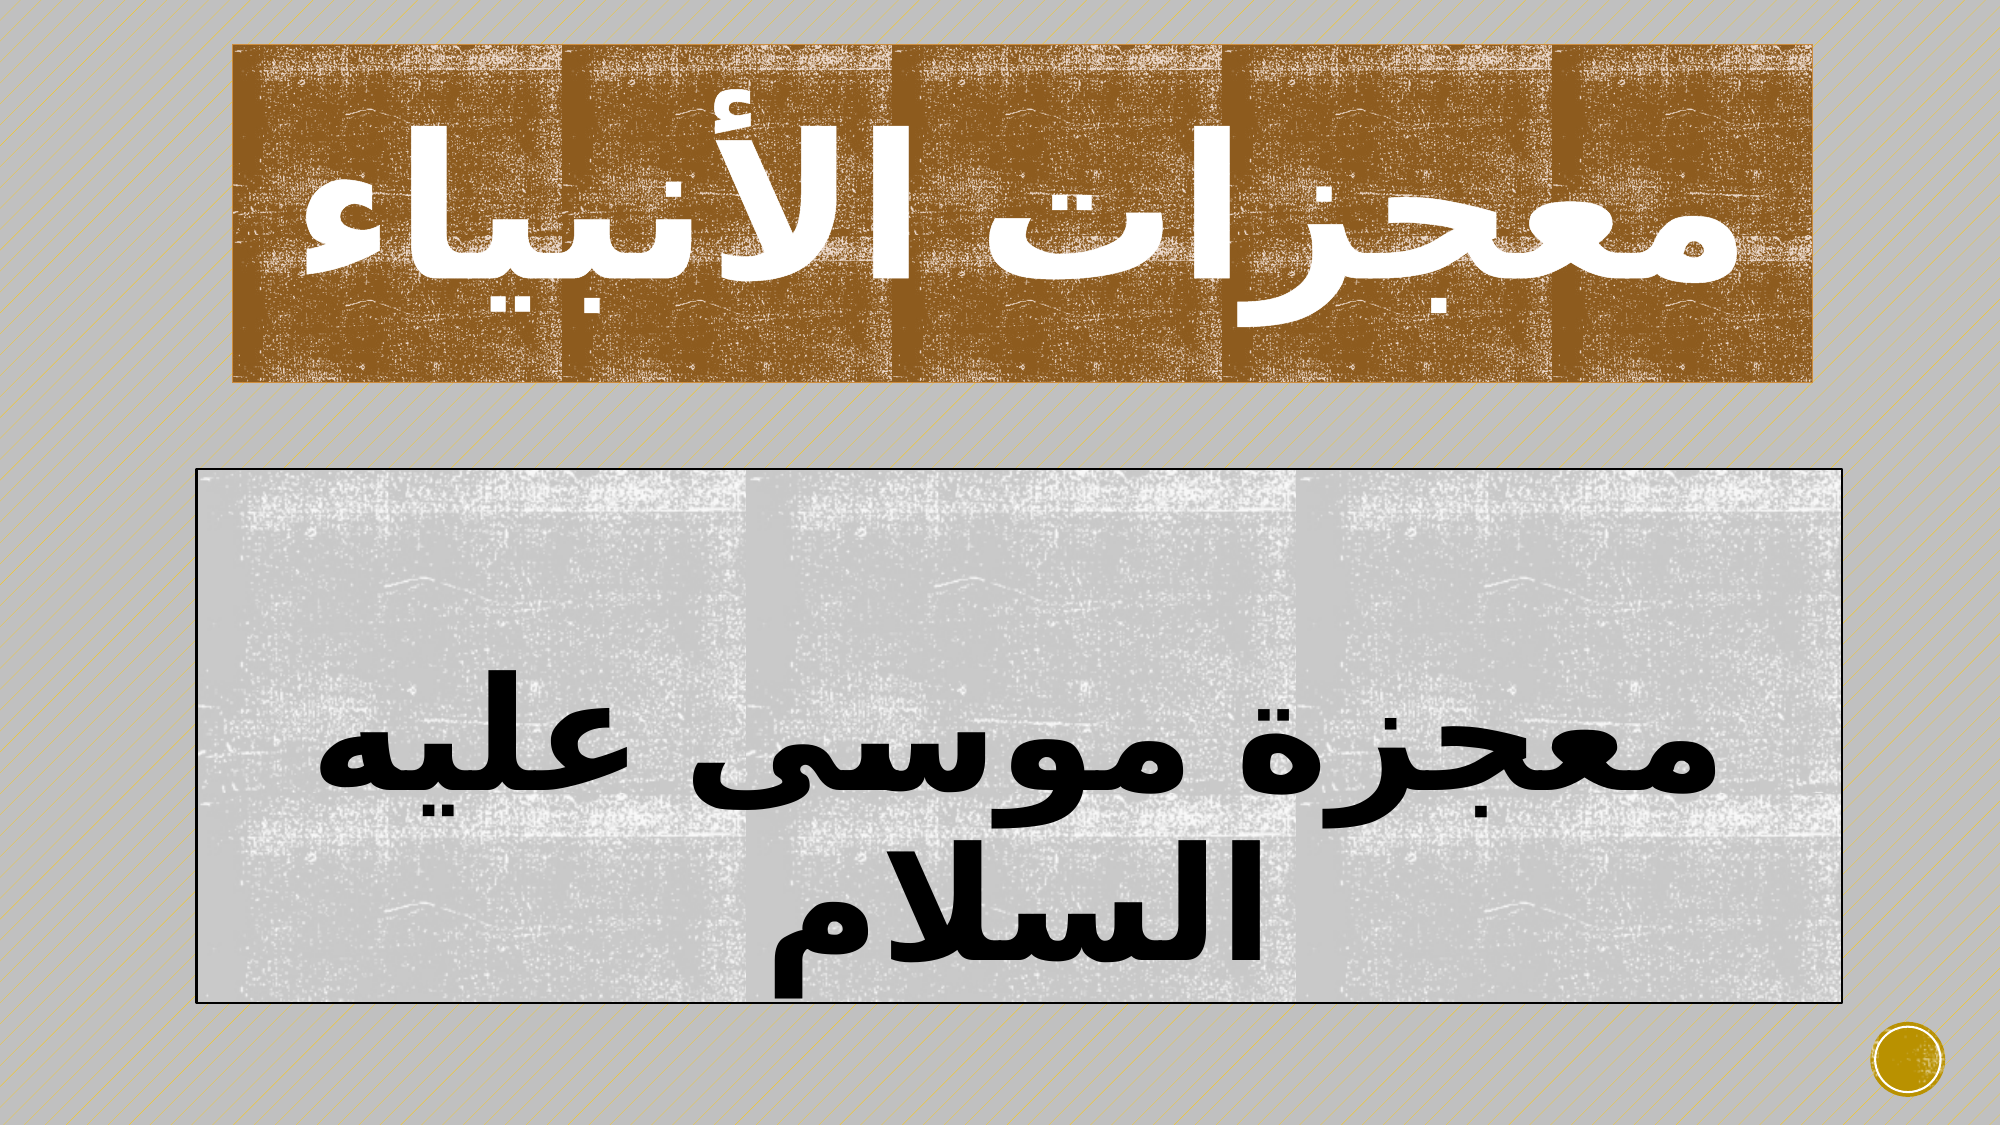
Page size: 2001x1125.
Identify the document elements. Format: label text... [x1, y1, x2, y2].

title معجزات الأنبياء [232, 44, 1813, 383]
list معجزة موسى عليه السلام [195, 468, 1843, 1004]
